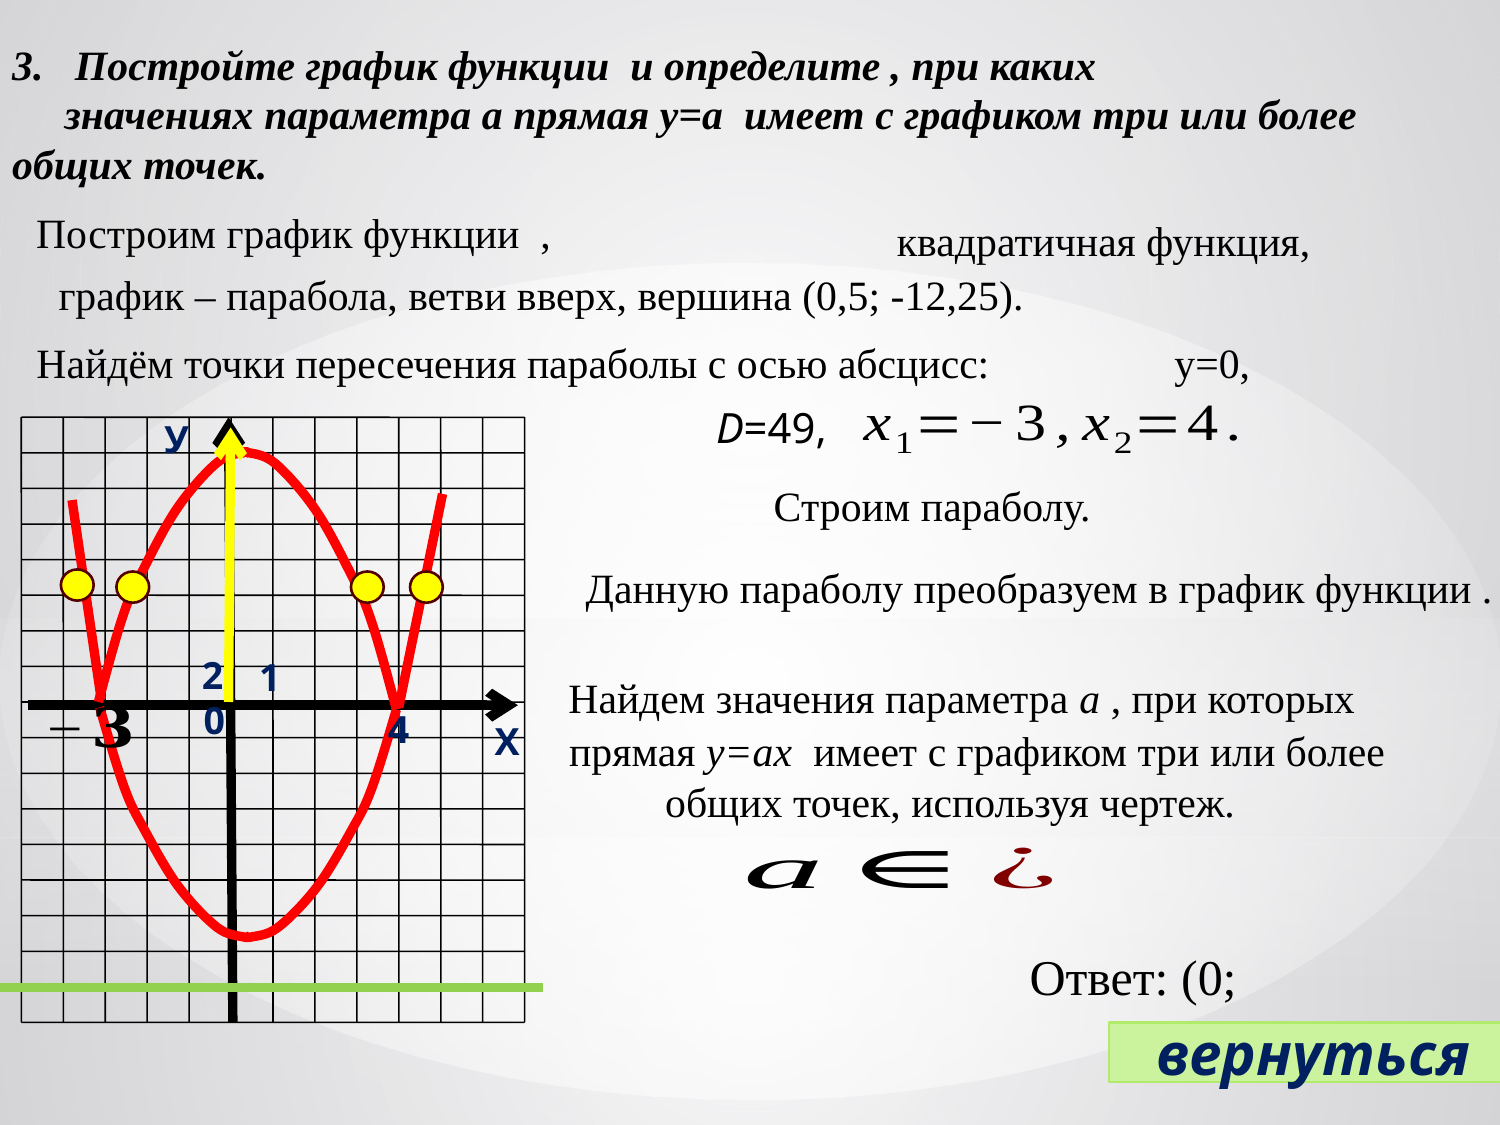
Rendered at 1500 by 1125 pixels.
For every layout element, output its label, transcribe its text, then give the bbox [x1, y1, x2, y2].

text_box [235, 416, 525, 985]
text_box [71, 499, 102, 700]
text_box общих точек, используя чертеж. [650, 768, 1251, 834]
text_box [21, 988, 226, 1023]
text_box У [149, 408, 204, 414]
text_box Найдем значения параметра а , при которых [543, 664, 1423, 729]
text_box вернуться [1108, 1021, 1500, 1083]
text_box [228, 416, 234, 428]
text_box Х [530, 710, 535, 771]
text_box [398, 493, 443, 708]
text_box Строим параболу. [759, 472, 1117, 538]
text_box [21, 416, 226, 985]
text_box D=49, [701, 394, 853, 460]
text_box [228, 997, 234, 1023]
text_box Найдём точки пересечения параболы с осью абсцисс: [11, 328, 1284, 394]
text_box [30, 706, 226, 986]
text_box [21, 997, 223, 1023]
text_box [235, 988, 525, 1023]
text_box график – парабола, ветви вверх, вершина (0,5; -12,25). [43, 261, 1118, 327]
text_box квадратичная функция, [882, 207, 1336, 273]
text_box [238, 997, 525, 1023]
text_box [228, 715, 234, 985]
text_box [235, 706, 516, 986]
text_box прямая у=ах имеет с графиком три или более [554, 717, 1447, 783]
